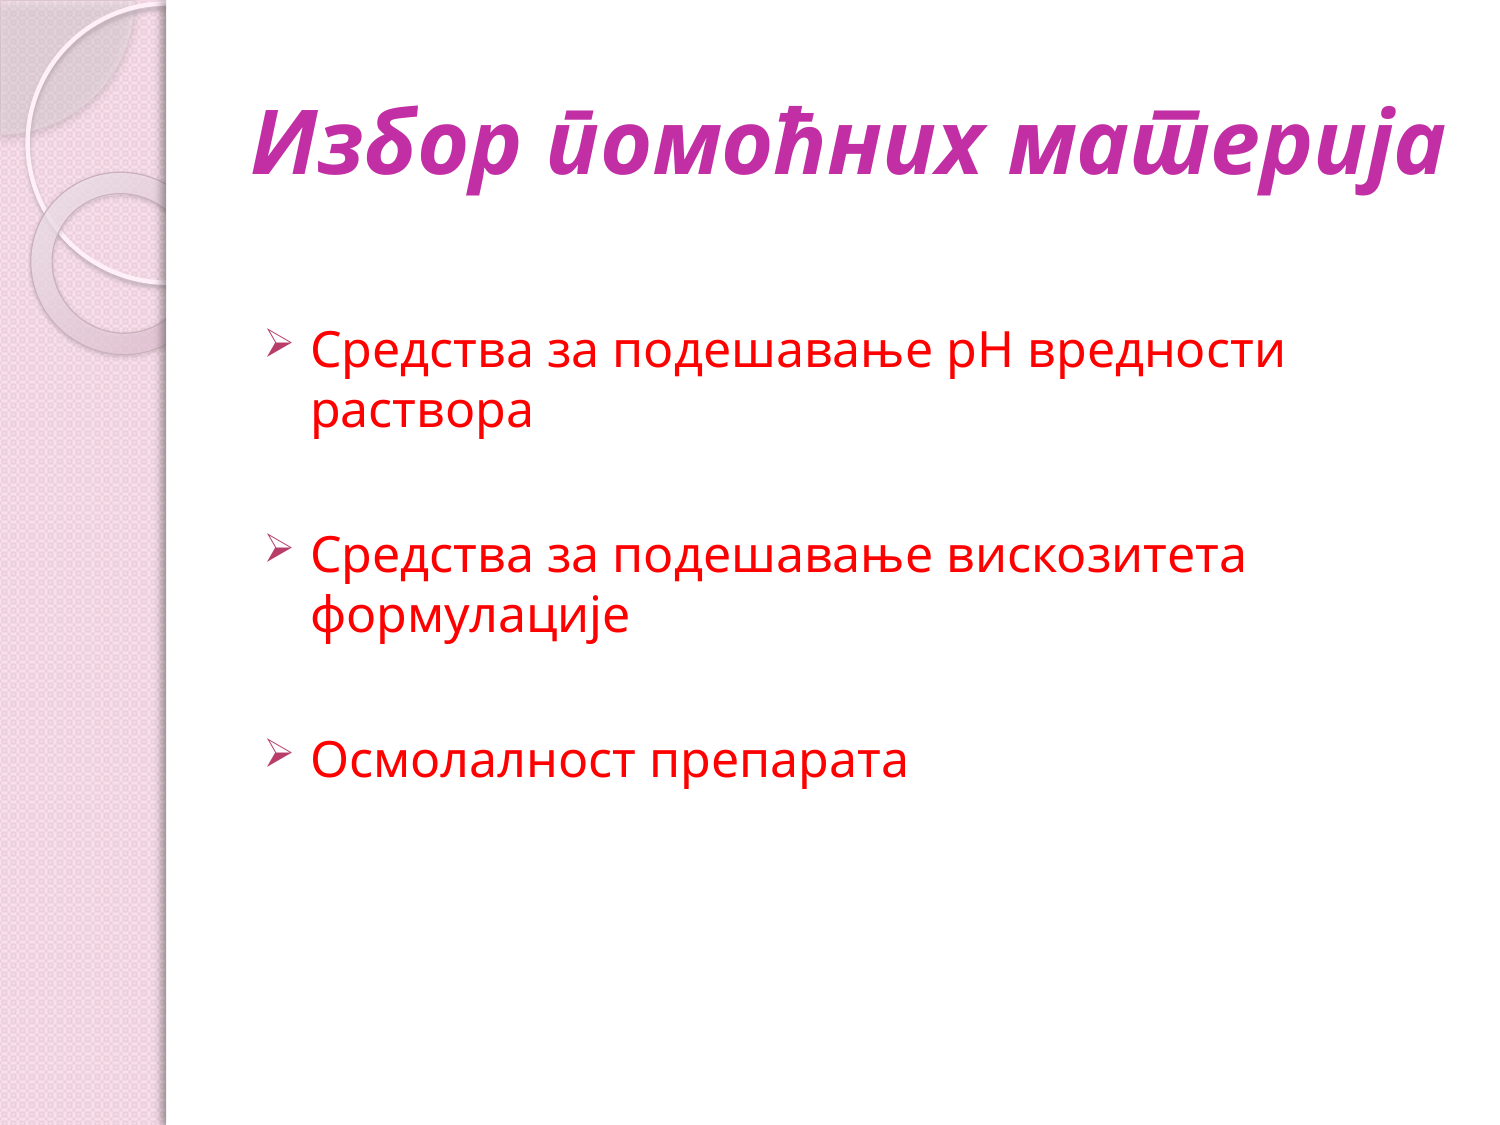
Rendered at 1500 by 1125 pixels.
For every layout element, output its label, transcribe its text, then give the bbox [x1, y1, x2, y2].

list Средства за подешавање pH вредности раствора Средства за подешавање вискозитета формулације Осмолалност препарата [235, 237, 1466, 1025]
title Избор помоћних материја [235, 45, 1466, 233]
